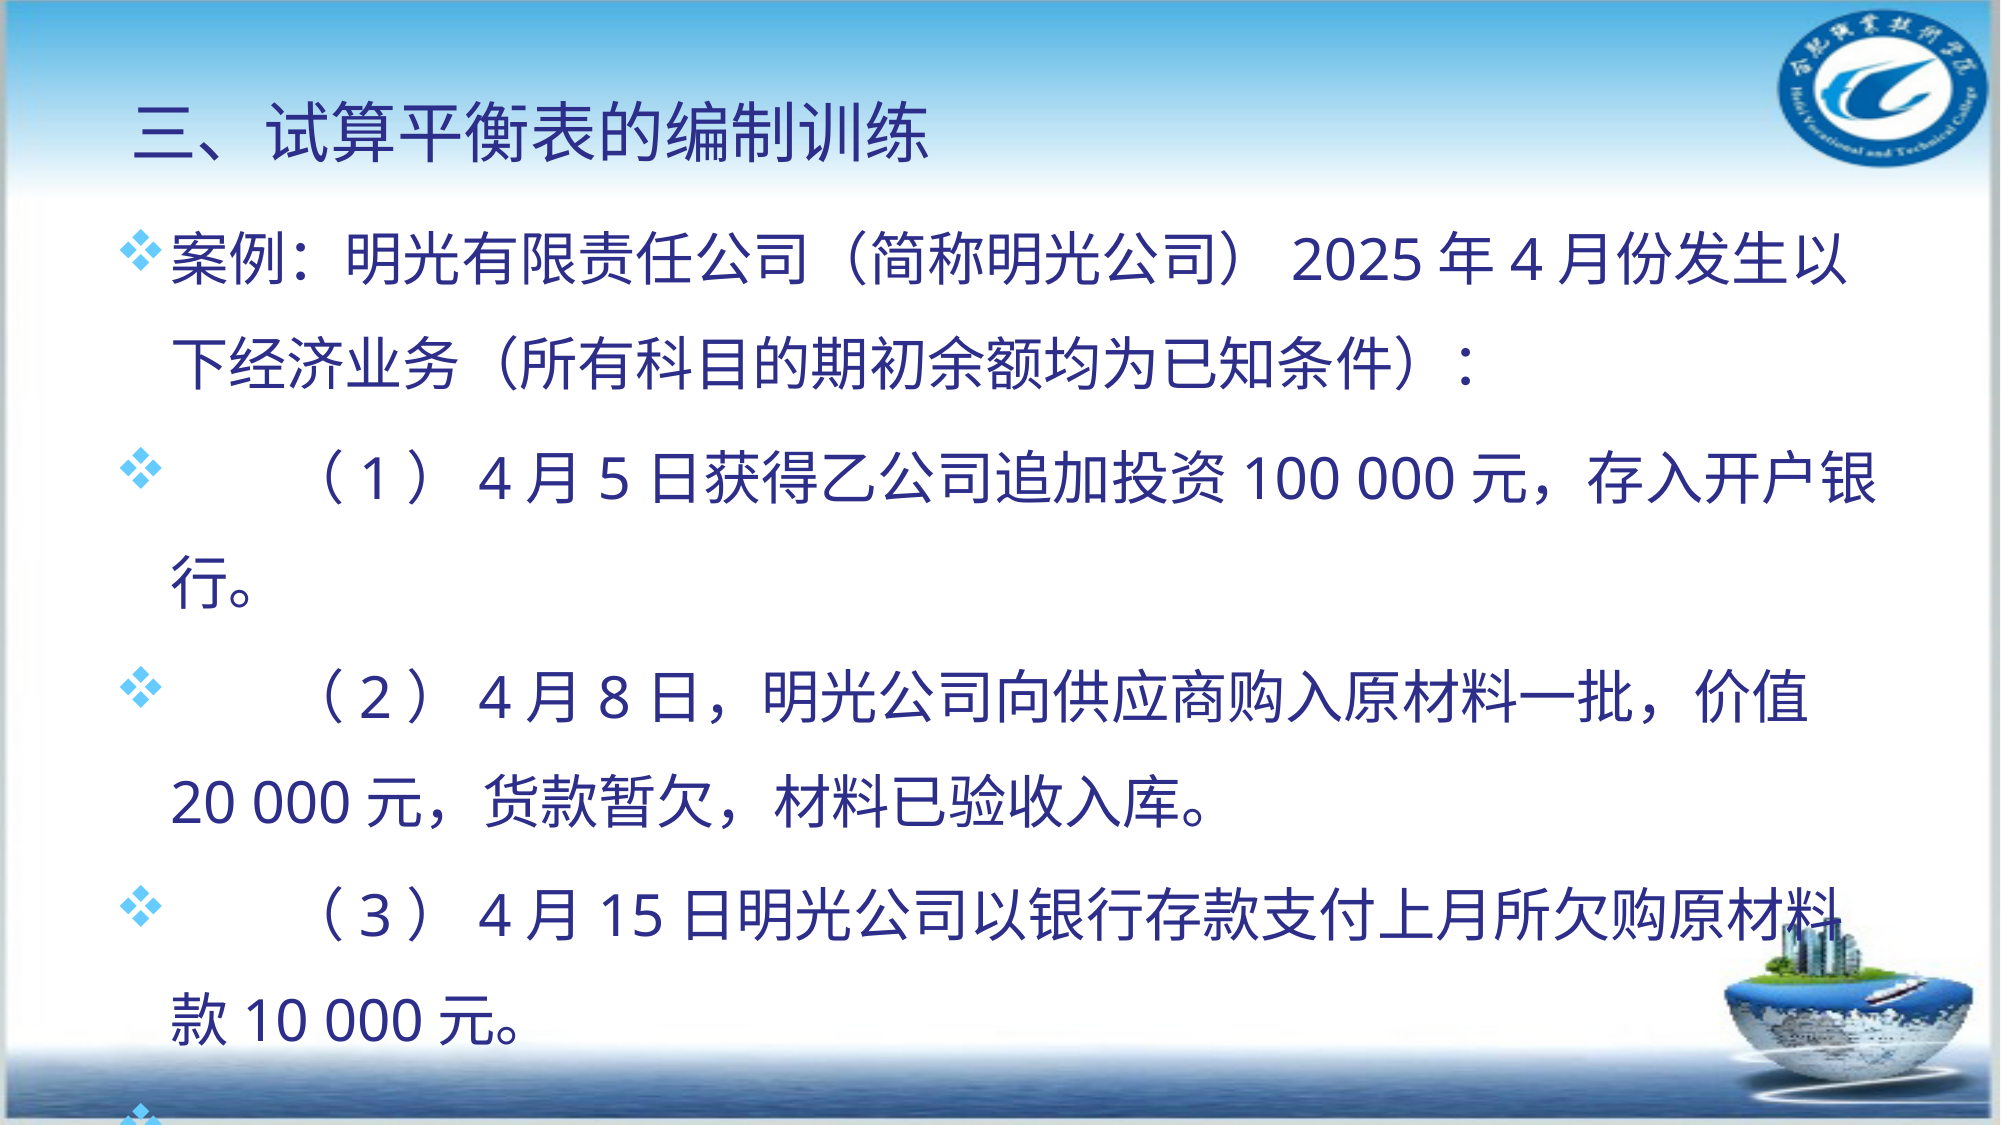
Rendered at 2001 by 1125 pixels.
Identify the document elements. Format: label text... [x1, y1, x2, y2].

text_box 三、试算平衡表的编制训练 [115, 43, 1116, 179]
list 案例：明光有限责任公司（简称明光公司）2025年4月份发生以下经济业务（所有科目的期初余额均为已知条件）： （1）4月5日获得乙公司追加投资100 000元，存入开户银行。 （2）4月8日，明光公司向供应商购入原材料一批，价值20 000元，货款暂欠，材料已验收入库。 （3）4月15日明光公司以银行存款支付上月所欠购原材料款10 000元。 [99, 179, 1901, 1004]
slide_number [1433, 1024, 1900, 1103]
picture [0, 0, 2001, 1125]
